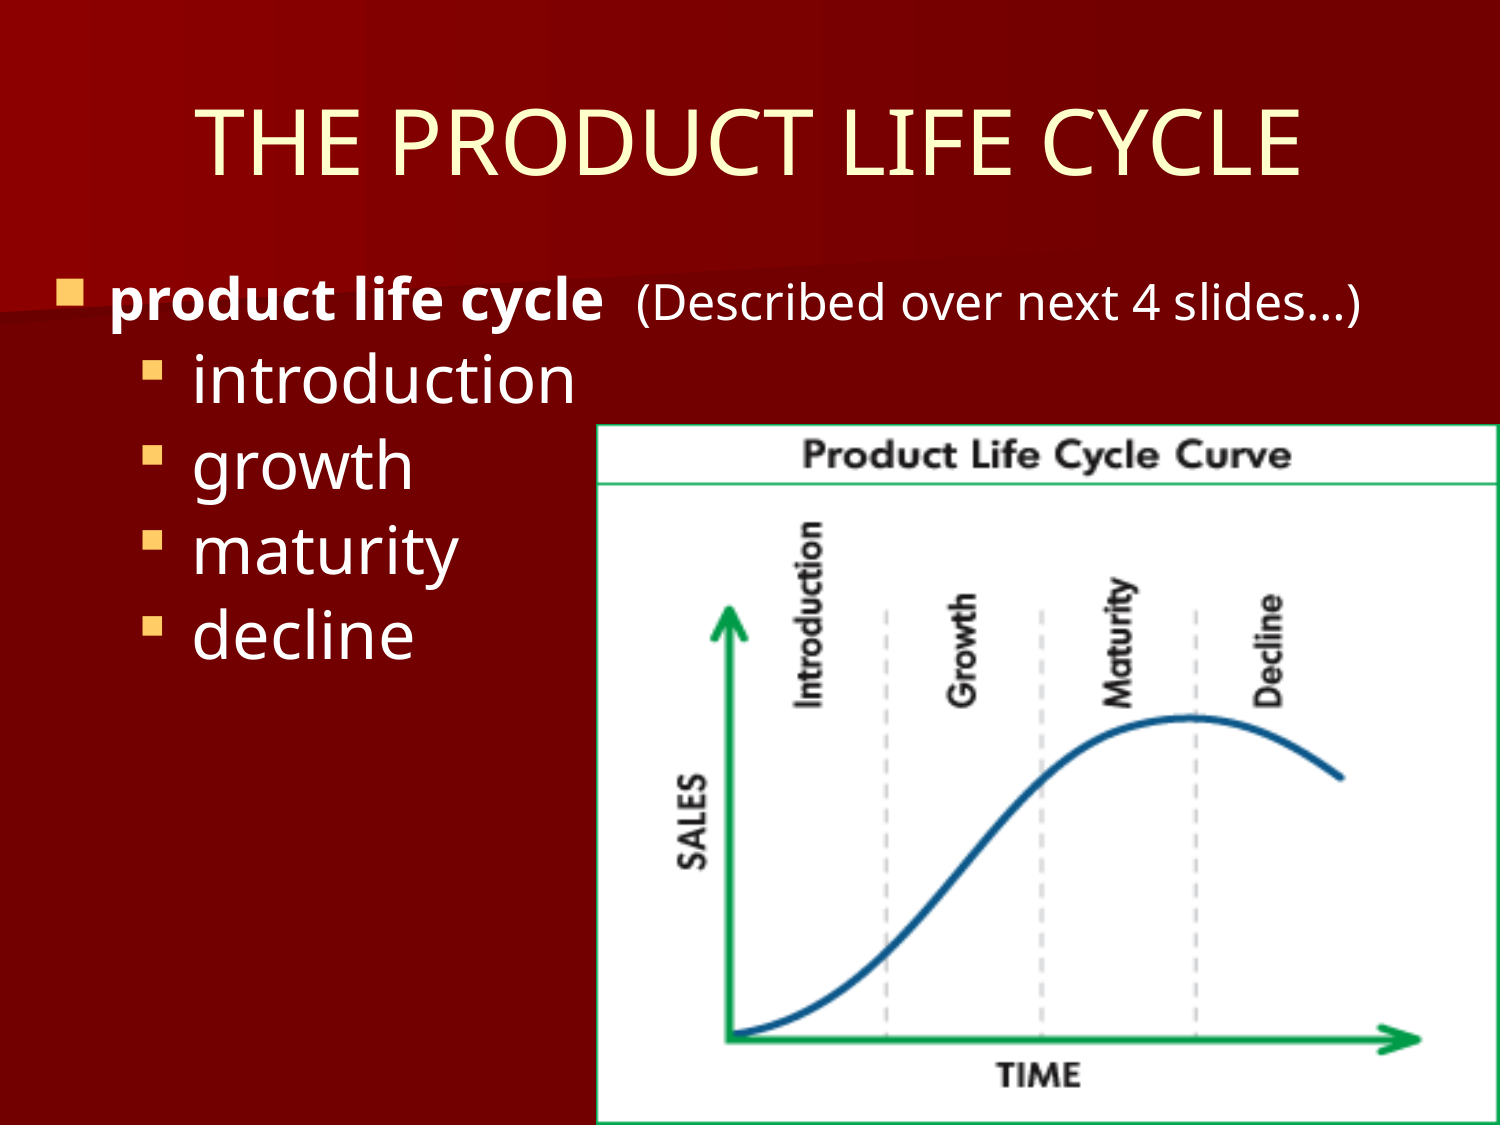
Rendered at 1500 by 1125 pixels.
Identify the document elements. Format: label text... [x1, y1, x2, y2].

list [596, 424, 1500, 1125]
list product life cycle (Described over next 4 slides…) introduction growth maturity decline [37, 262, 1388, 1001]
title THE PRODUCT LIFE CYCLE [74, 44, 1426, 233]
